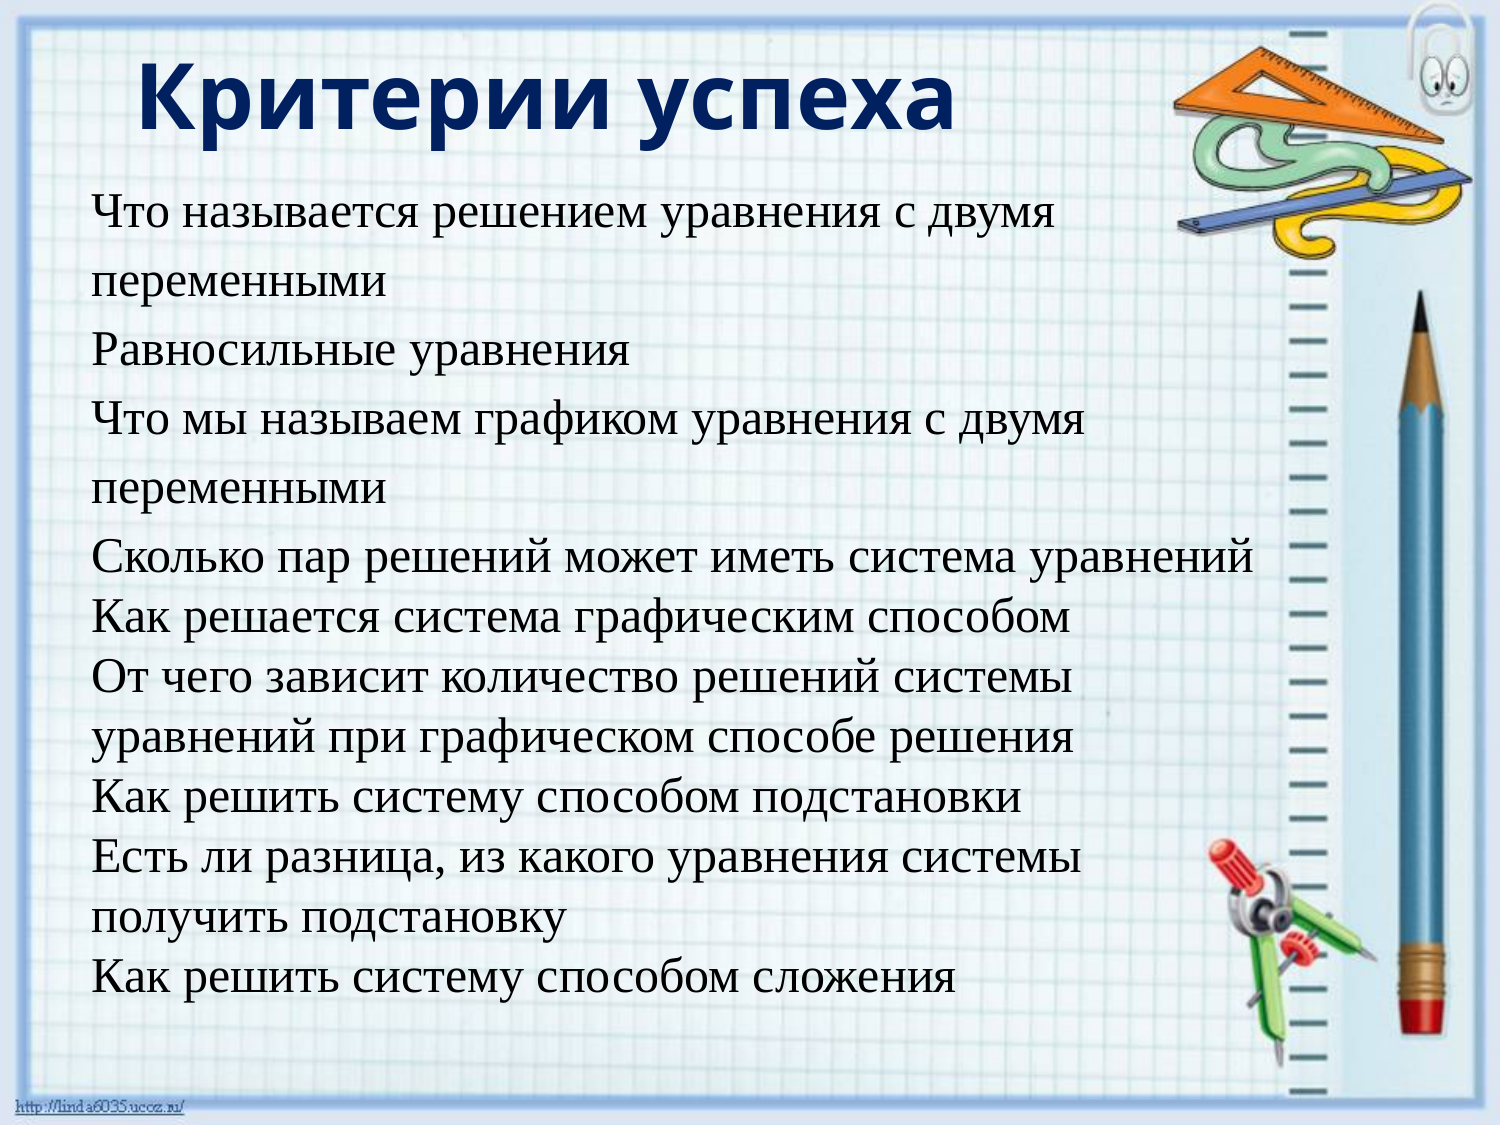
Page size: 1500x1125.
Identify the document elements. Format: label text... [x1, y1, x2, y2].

text_box Что называется решением уравнения с двумя переменными Равносильные уравнения Что мы называем графиком уравнения с двумя переменными Сколько пар решений может иметь система уравнений Как решается система графическим способом От чего зависит количество решений системы уравнений при графическом способе решения Как решить систему способом подстановки Есть ли разница, из какого уравнения системы получить подстановку Как решить систему способом сложения [76, 161, 1290, 1125]
picture [0, 0, 1500, 1125]
text_box Критерии успеха [119, 30, 975, 156]
